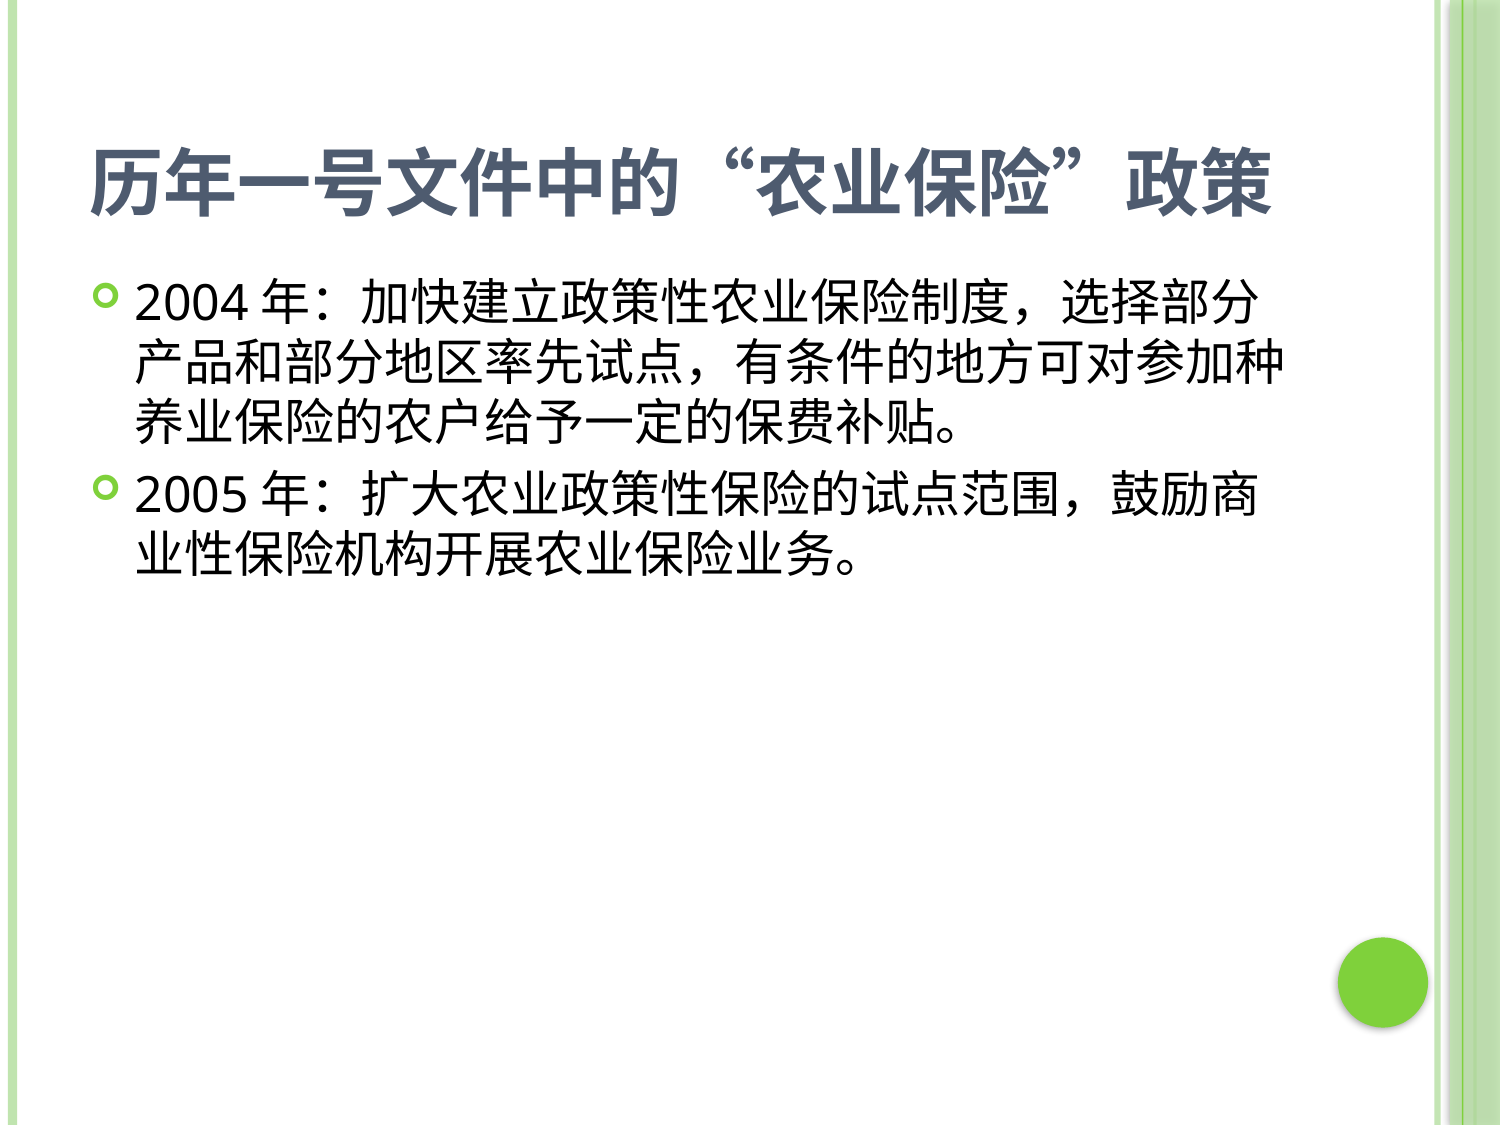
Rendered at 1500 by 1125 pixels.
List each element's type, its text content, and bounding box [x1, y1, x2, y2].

list 2004年：加快建立政策性农业保险制度，选择部分产品和部分地区率先试点，有条件的地方可对参加种养业保险的农户给予一定的保费补贴。 2005年：扩大农业政策性保险的试点范围，鼓励商业性保险机构开展农业保险业务。 [74, 262, 1301, 1063]
title 历年一号文件中的“农业保险”政策 [75, 45, 1300, 233]
